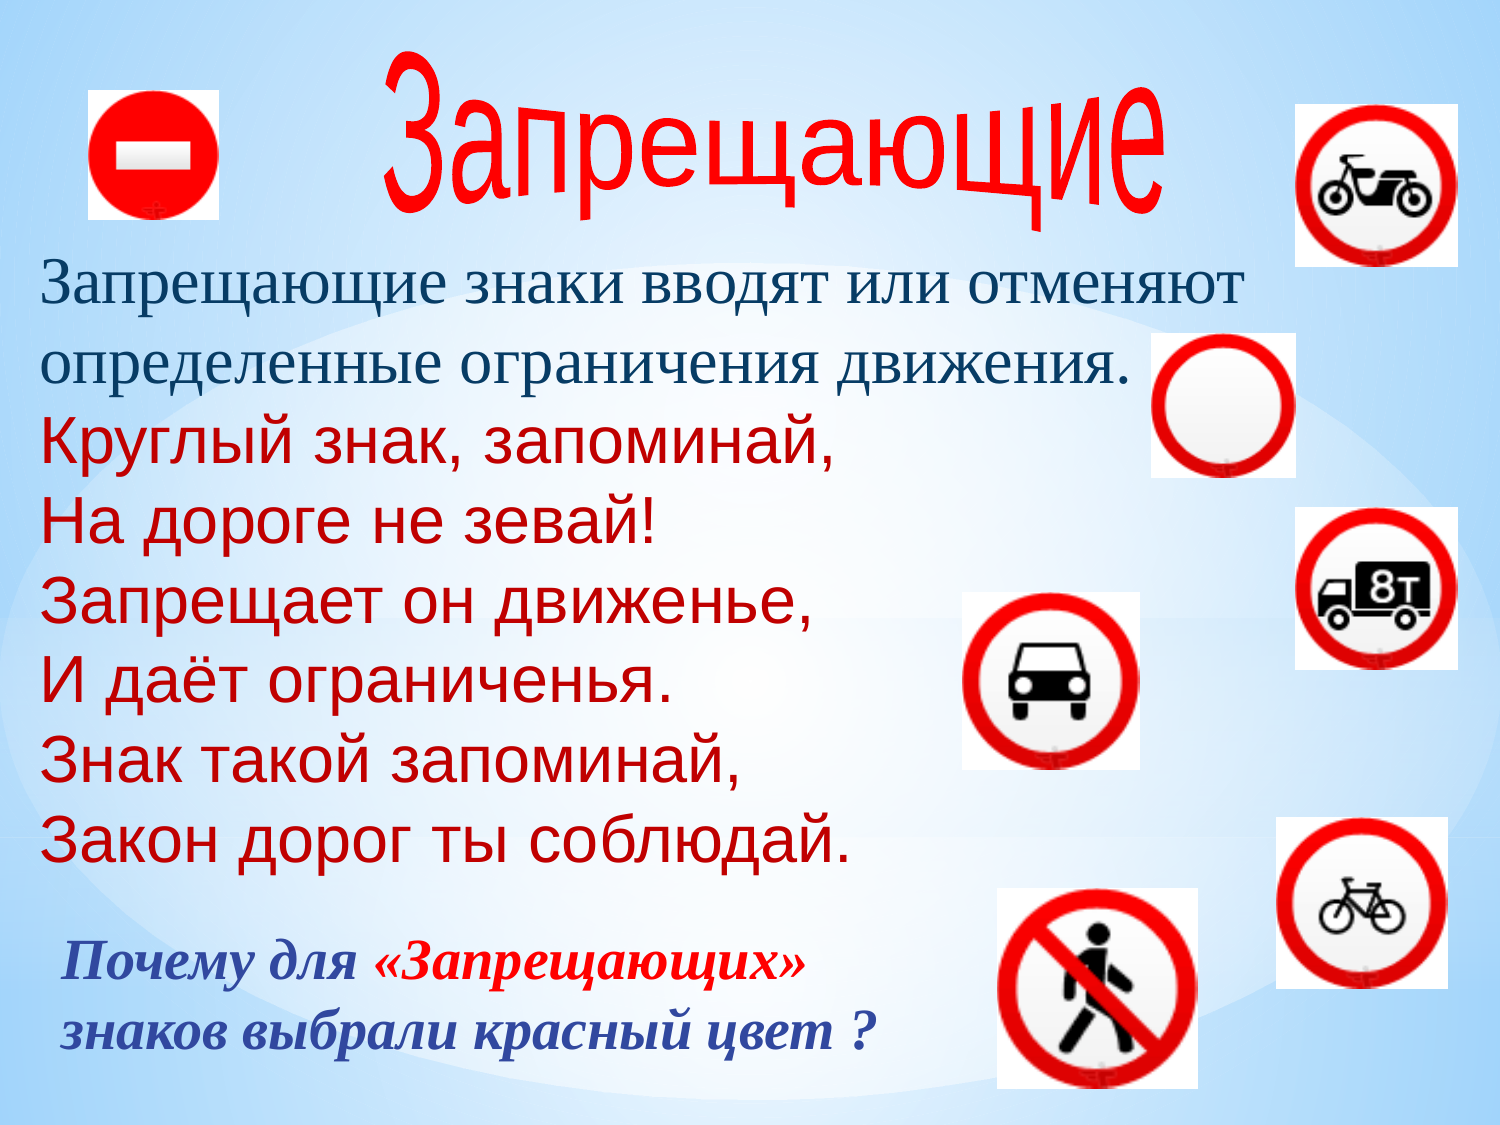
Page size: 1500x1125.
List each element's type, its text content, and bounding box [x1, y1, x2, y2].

picture [88, 89, 219, 220]
picture [1276, 816, 1449, 989]
picture [1150, 332, 1296, 479]
text_box Запрещающие знаки вводят или отменяют определенные ограничения движения. Круглый знак, запоминай, На дороге не зевай! Запрещает он движенье, И даёт ограниченья. Знак такой запоминай, Закон дорог ты соблюдай. [24, 229, 1266, 1124]
picture [997, 888, 1198, 1089]
picture [1295, 104, 1458, 268]
text_box Почему для «Запрещающих» знаков выбрали красный цвет ? [46, 913, 938, 1069]
picture [1295, 507, 1458, 671]
picture [962, 592, 1141, 770]
